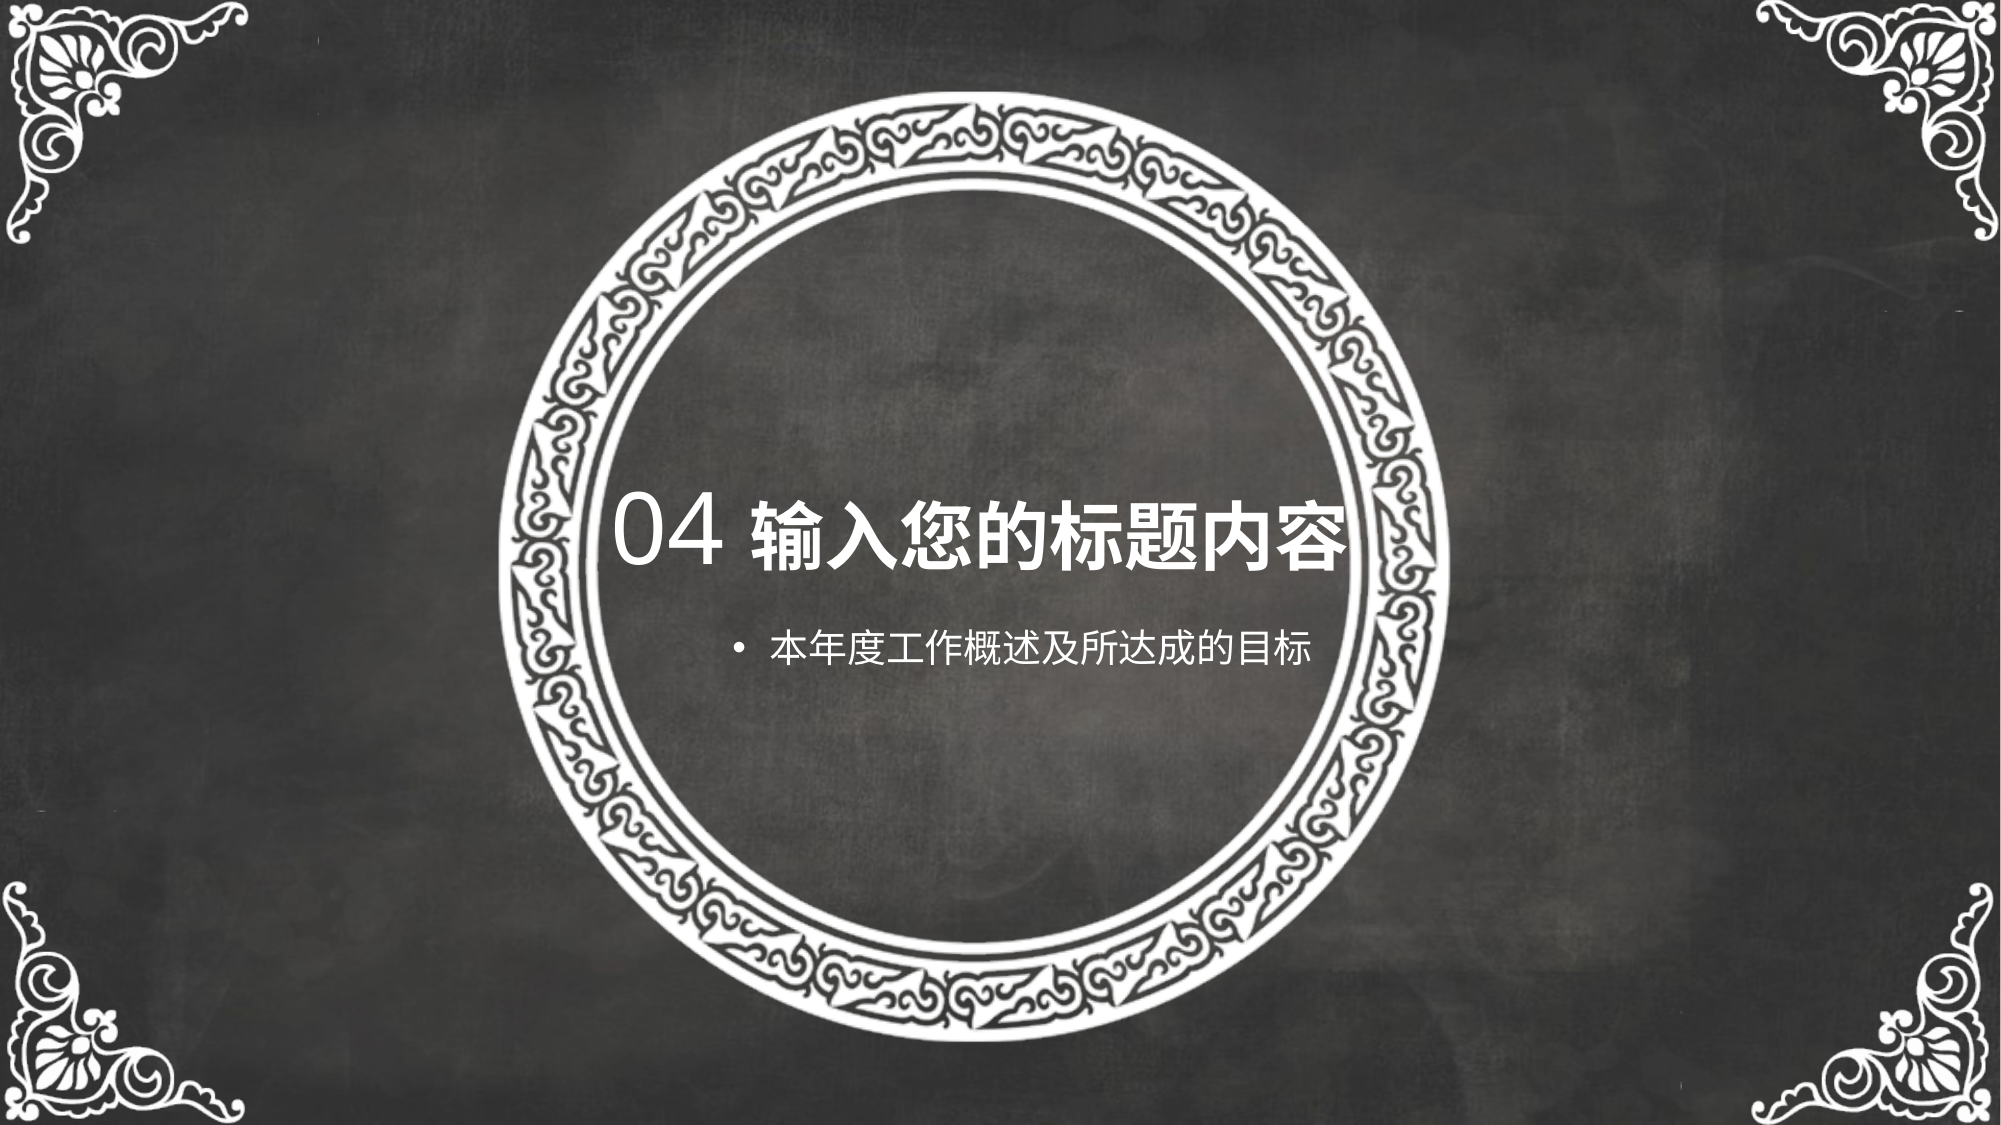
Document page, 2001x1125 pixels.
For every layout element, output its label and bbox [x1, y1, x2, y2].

text_box [610, 456, 1350, 669]
picture [1731, 0, 2001, 312]
text_box [0, 0, 2001, 1125]
picture [0, 810, 270, 1125]
picture [459, 50, 1542, 1075]
picture [0, 0, 327, 268]
picture [1671, 858, 2001, 1125]
